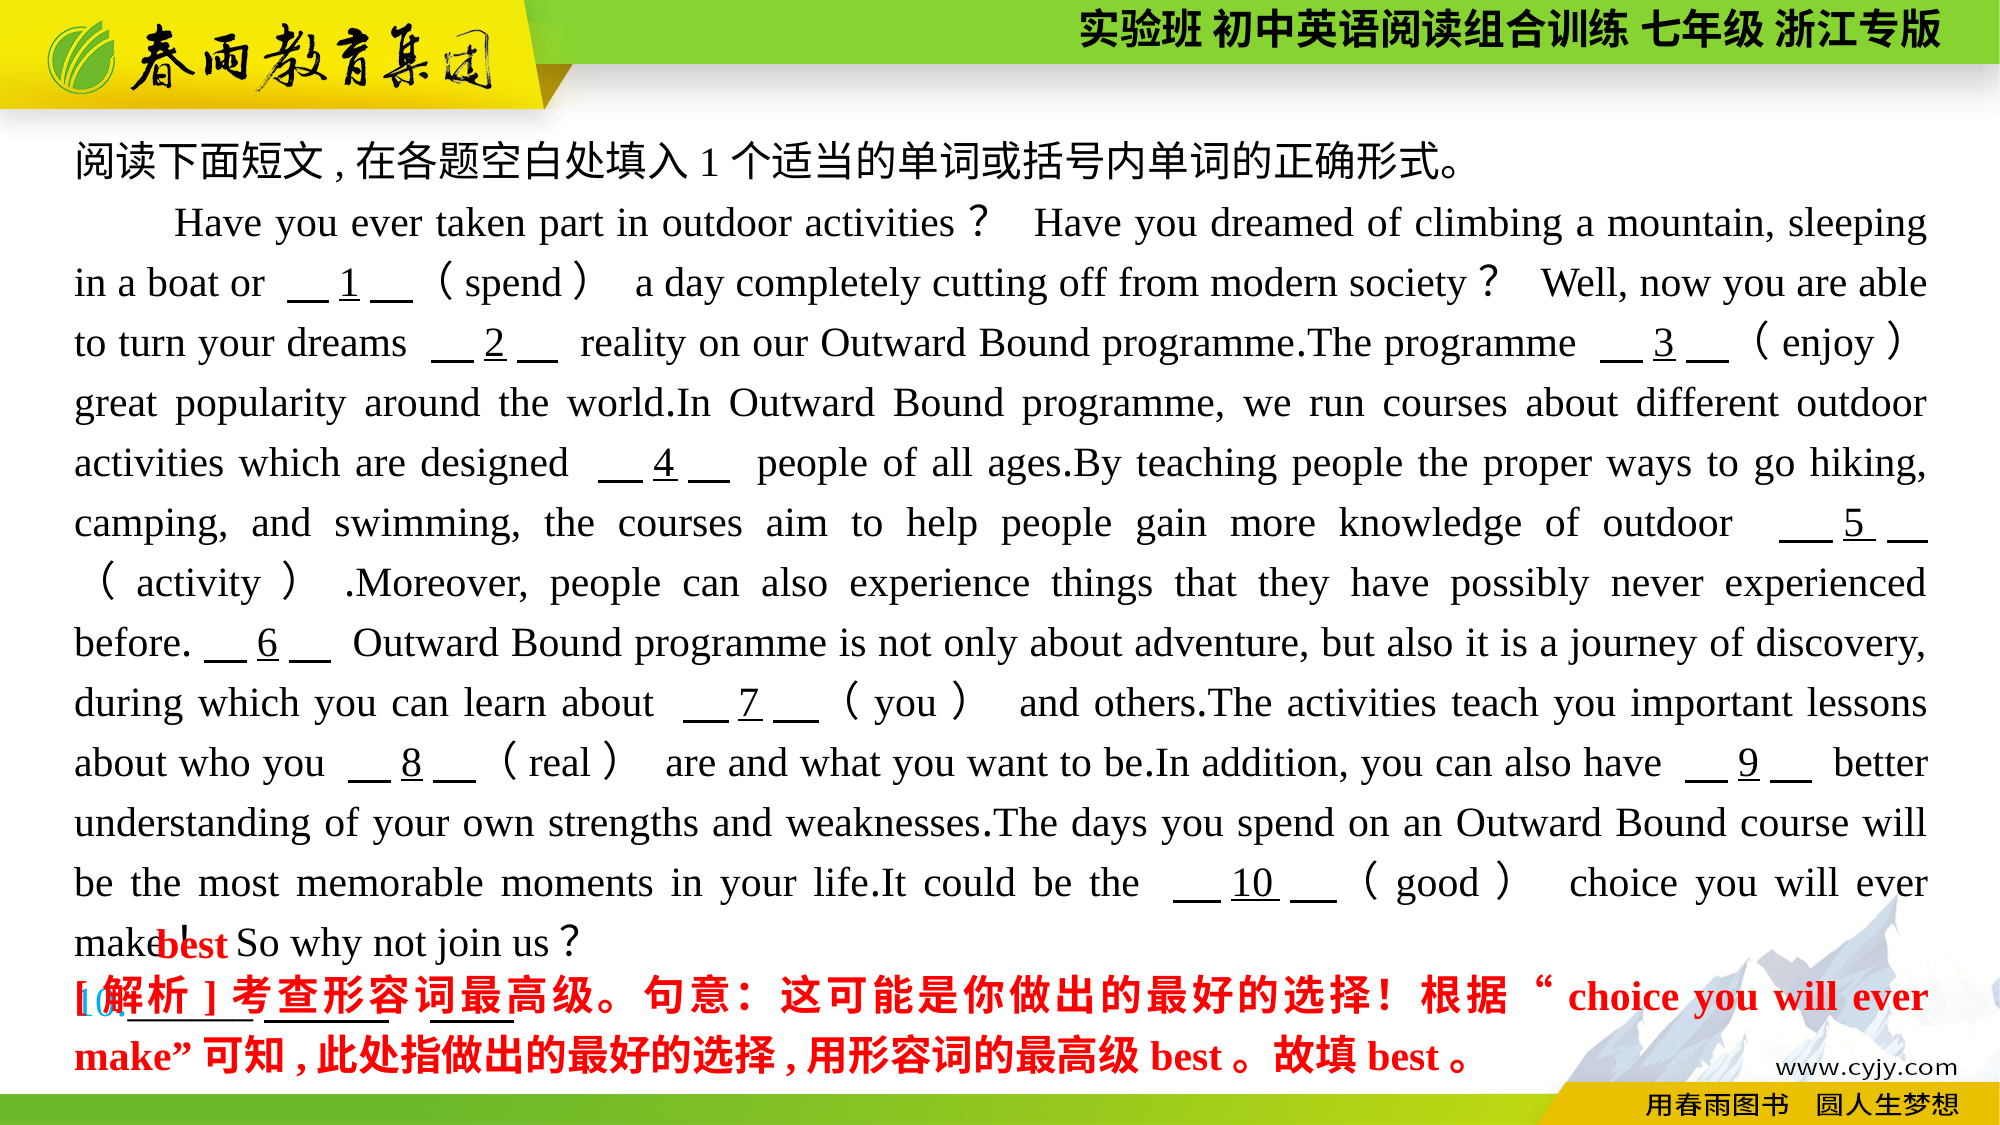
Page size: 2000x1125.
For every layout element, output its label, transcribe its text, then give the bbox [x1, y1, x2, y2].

text_box [解析]考查形容词最高级。句意：这可能是你做出的最好的选择！根据“choice you will ever make”可知,此处指做出的最好的选择,用形容词的最高级best。故填best。 [59, 951, 1944, 1087]
picture [0, 0, 2000, 1125]
list 阅读下面短文,在各题空白处填入1个适当的单词或括号内单词的正确形式。 Have you ever taken part in outdoor activities？ Have you dreamed of climbing a mountain, sleeping in a boat or 1 （spend） a day completely cutting off from modern society？ Well, now you are able to turn your dreams 2 reality on our Outward Bound programme.The programme 3 （enjoy） great popularity around the world.In Outward Bound programme, we run courses about different outdoor activities which are designed 4 people of all ages.By teaching people the proper ways to go hiking, camping, and swimming, the courses aim to help people gain more knowledge of outdoor 5 （activity）.Moreover, people can also experience things that they have possibly never experienced before. 6 Outward Bound programme is not only about adventure, but also it is a journey of discovery, during which you can learn about 7 （you） and others.The activities teach you important lessons about who you 8 （real） are and what you want to be.In addition, you can also have 9 better understanding of your own strengths and weaknesses.The days you spend on an Outward Bound course will be the most memorable moments in your life.It could be the 10 （good） choice you will ever make！ So why not join us？ 10.______ [59, 122, 1944, 951]
text_box best [141, 899, 244, 951]
